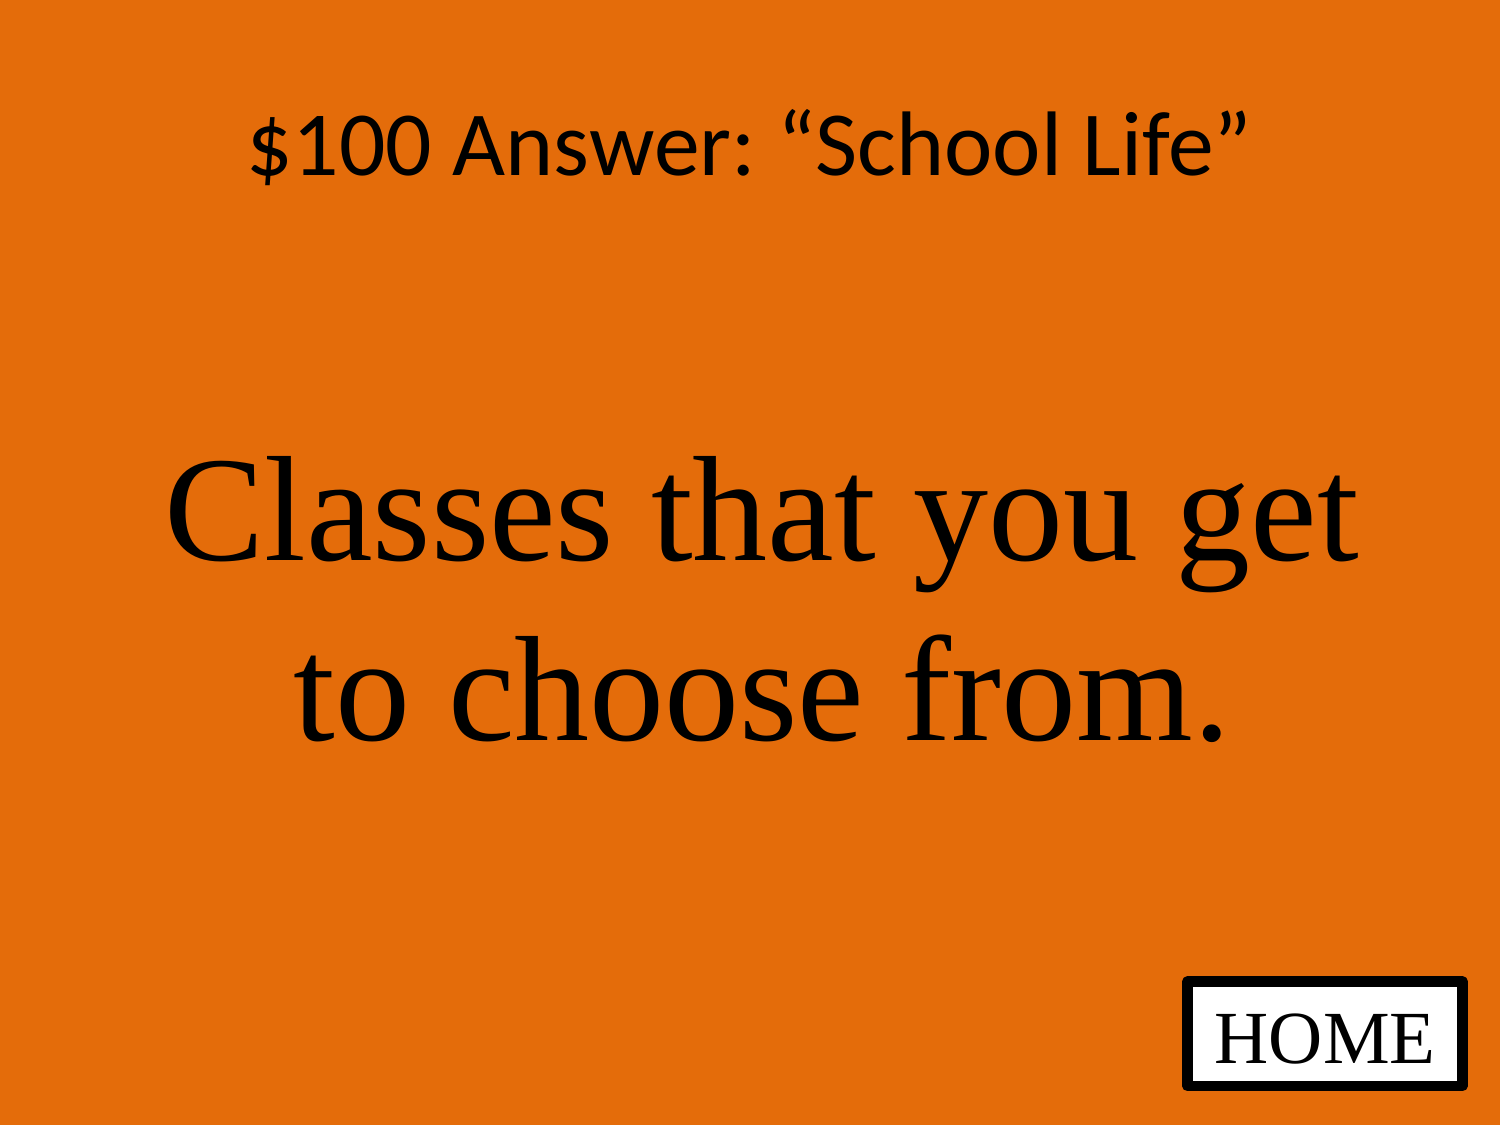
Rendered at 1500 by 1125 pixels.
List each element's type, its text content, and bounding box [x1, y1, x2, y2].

title $100 Answer: “School Life” [75, 45, 1425, 233]
text_box Classes that you get to choose from. [75, 403, 1450, 779]
text_box HOME [1187, 981, 1463, 1087]
